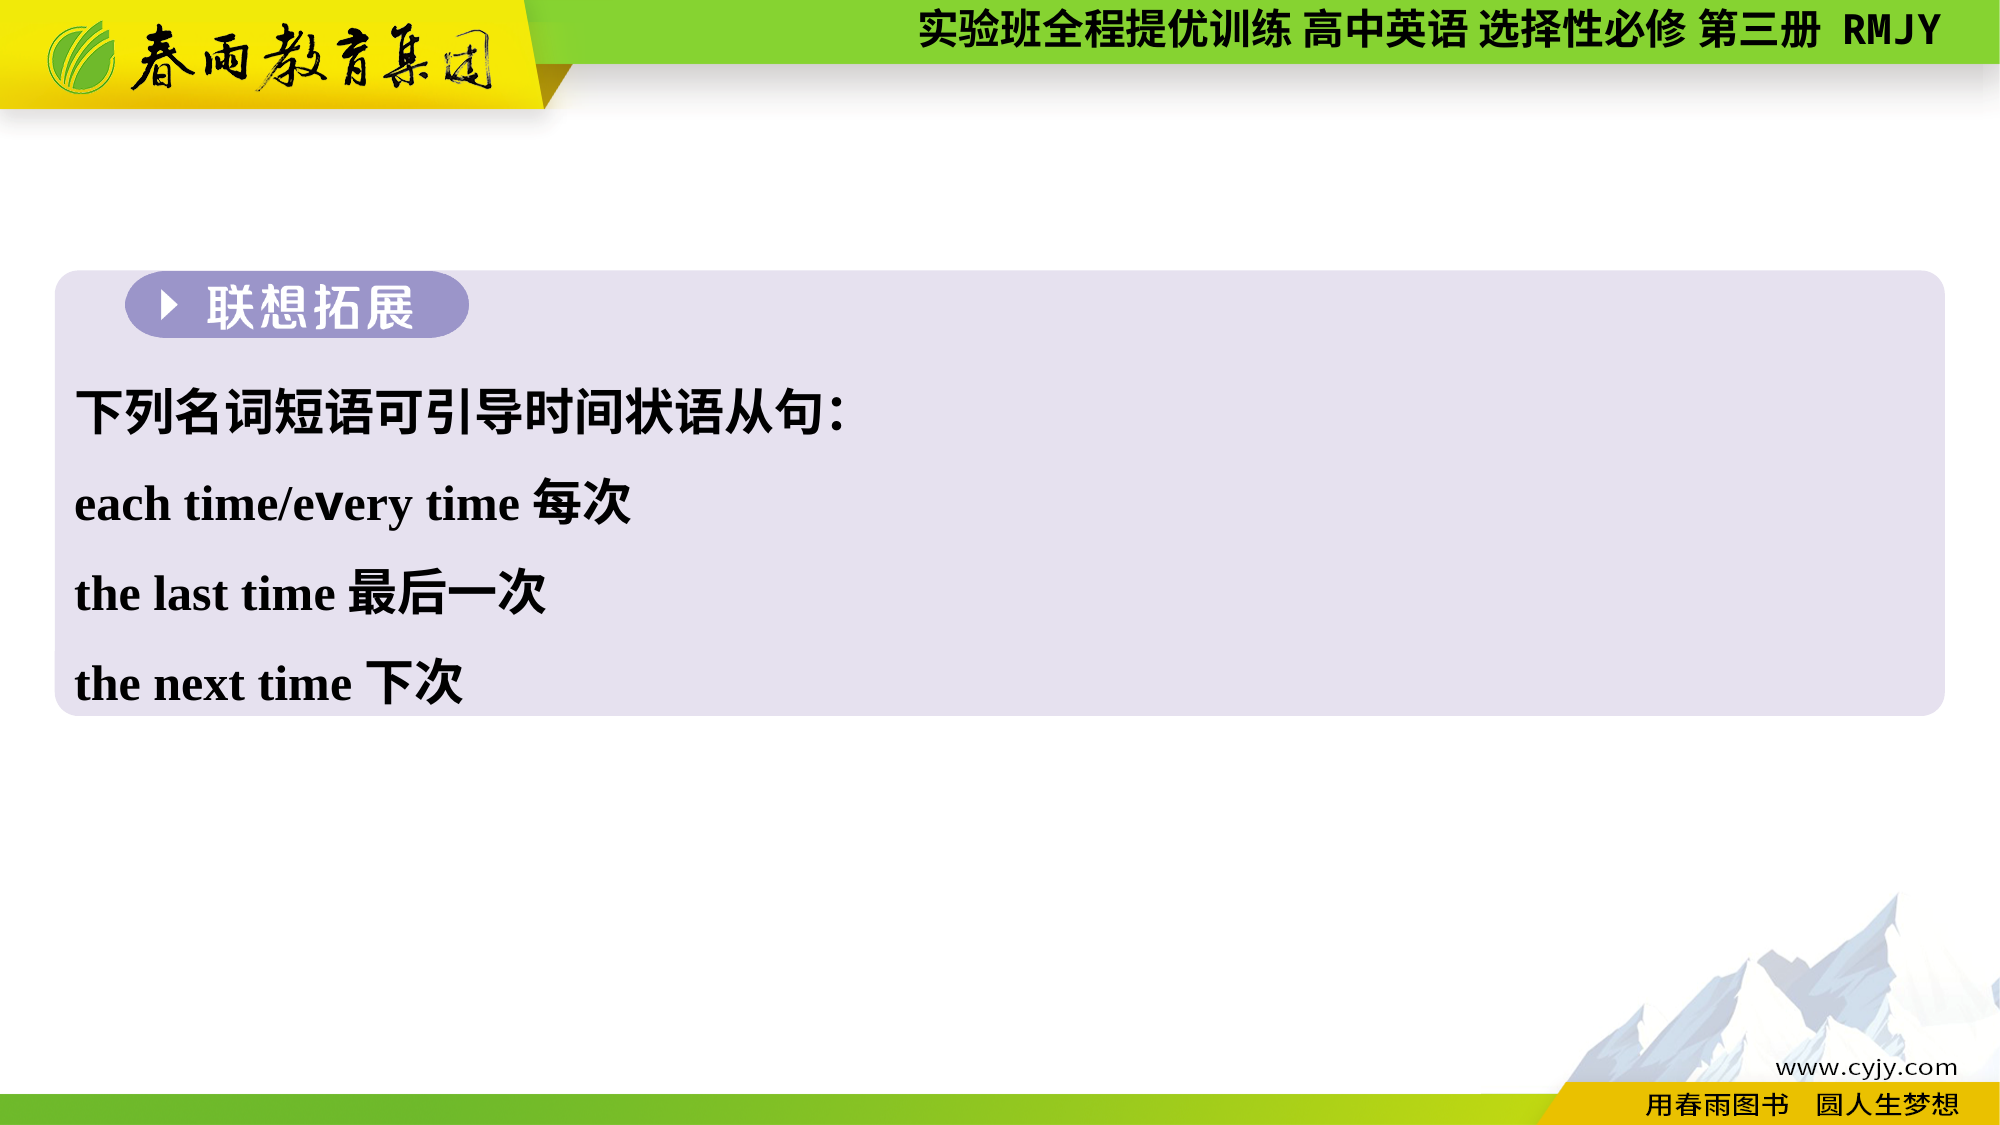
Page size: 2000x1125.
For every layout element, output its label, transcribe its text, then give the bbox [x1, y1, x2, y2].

text_box [470, 270, 1945, 699]
picture [0, 0, 2000, 1125]
text_box 下列名词短语可引导时间状语从句： each time/every time每次 the last time最后一次 the next time下次 [59, 343, 1944, 718]
text_box [54, 270, 124, 706]
